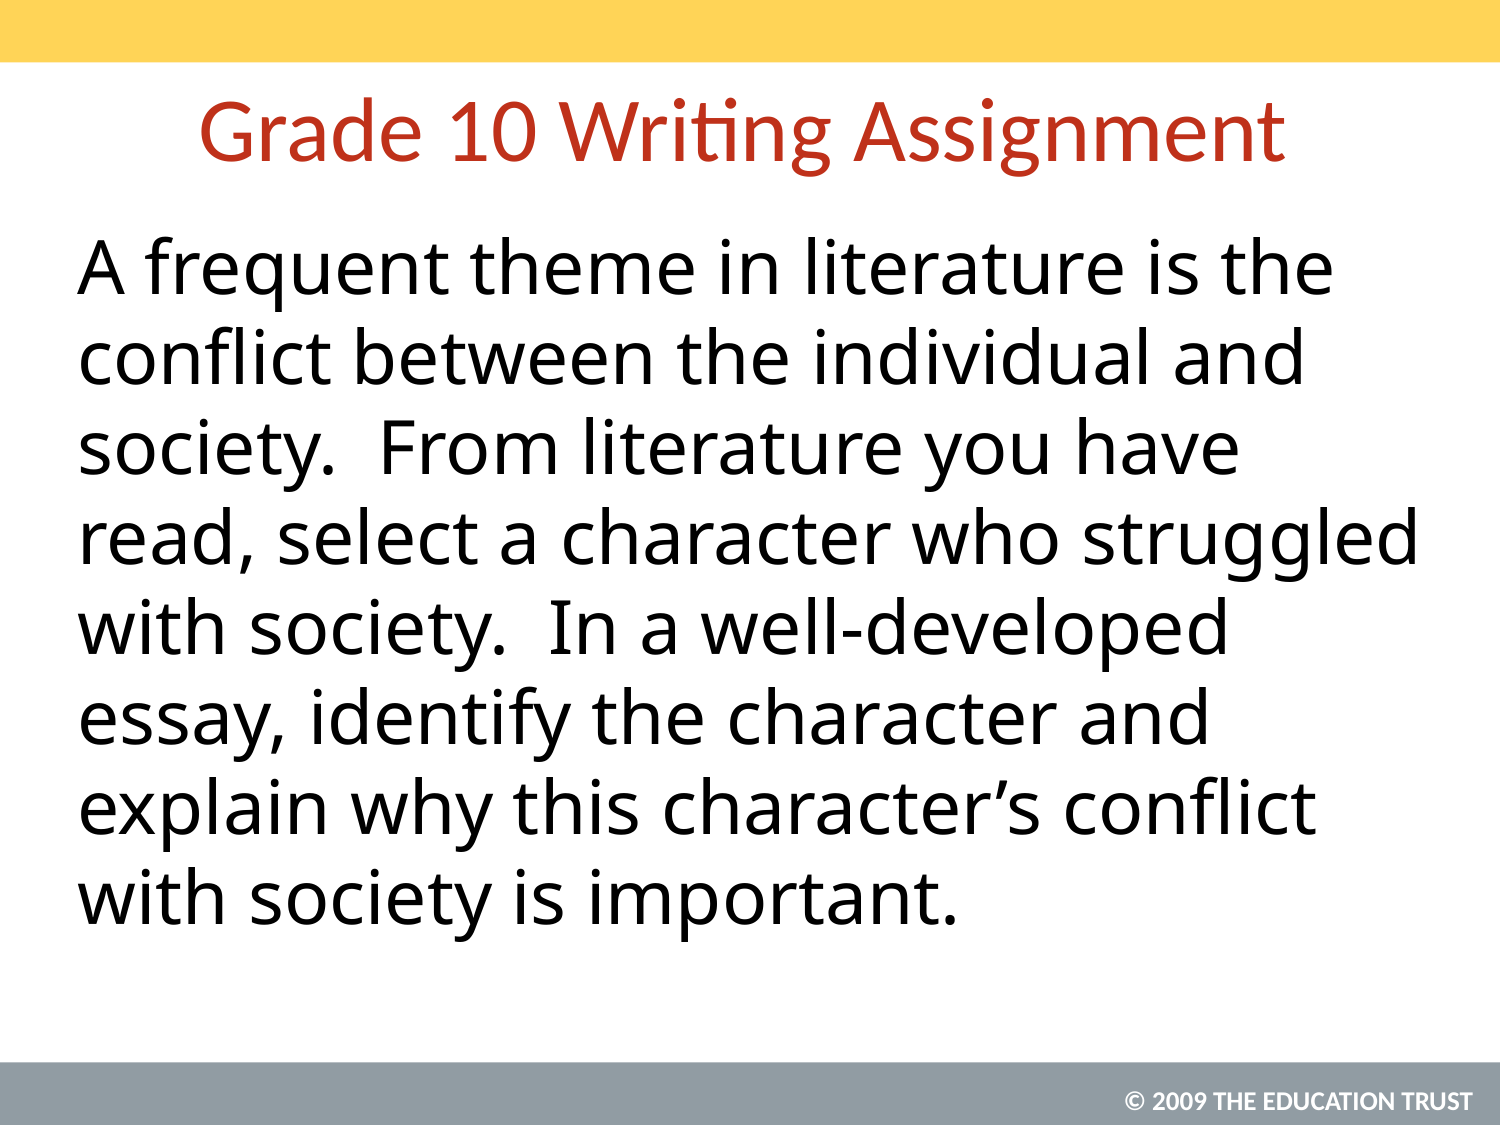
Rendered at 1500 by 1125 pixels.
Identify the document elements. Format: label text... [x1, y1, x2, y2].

text_box A frequent theme in literature is the conflict between the individual and society. From literature you have read, select a character who struggled with society. In a well-developed essay, identify the character and explain why this character’s conflict with society is important. [62, 212, 1450, 948]
title Grade 10 Writing Assignment [37, 62, 1451, 188]
